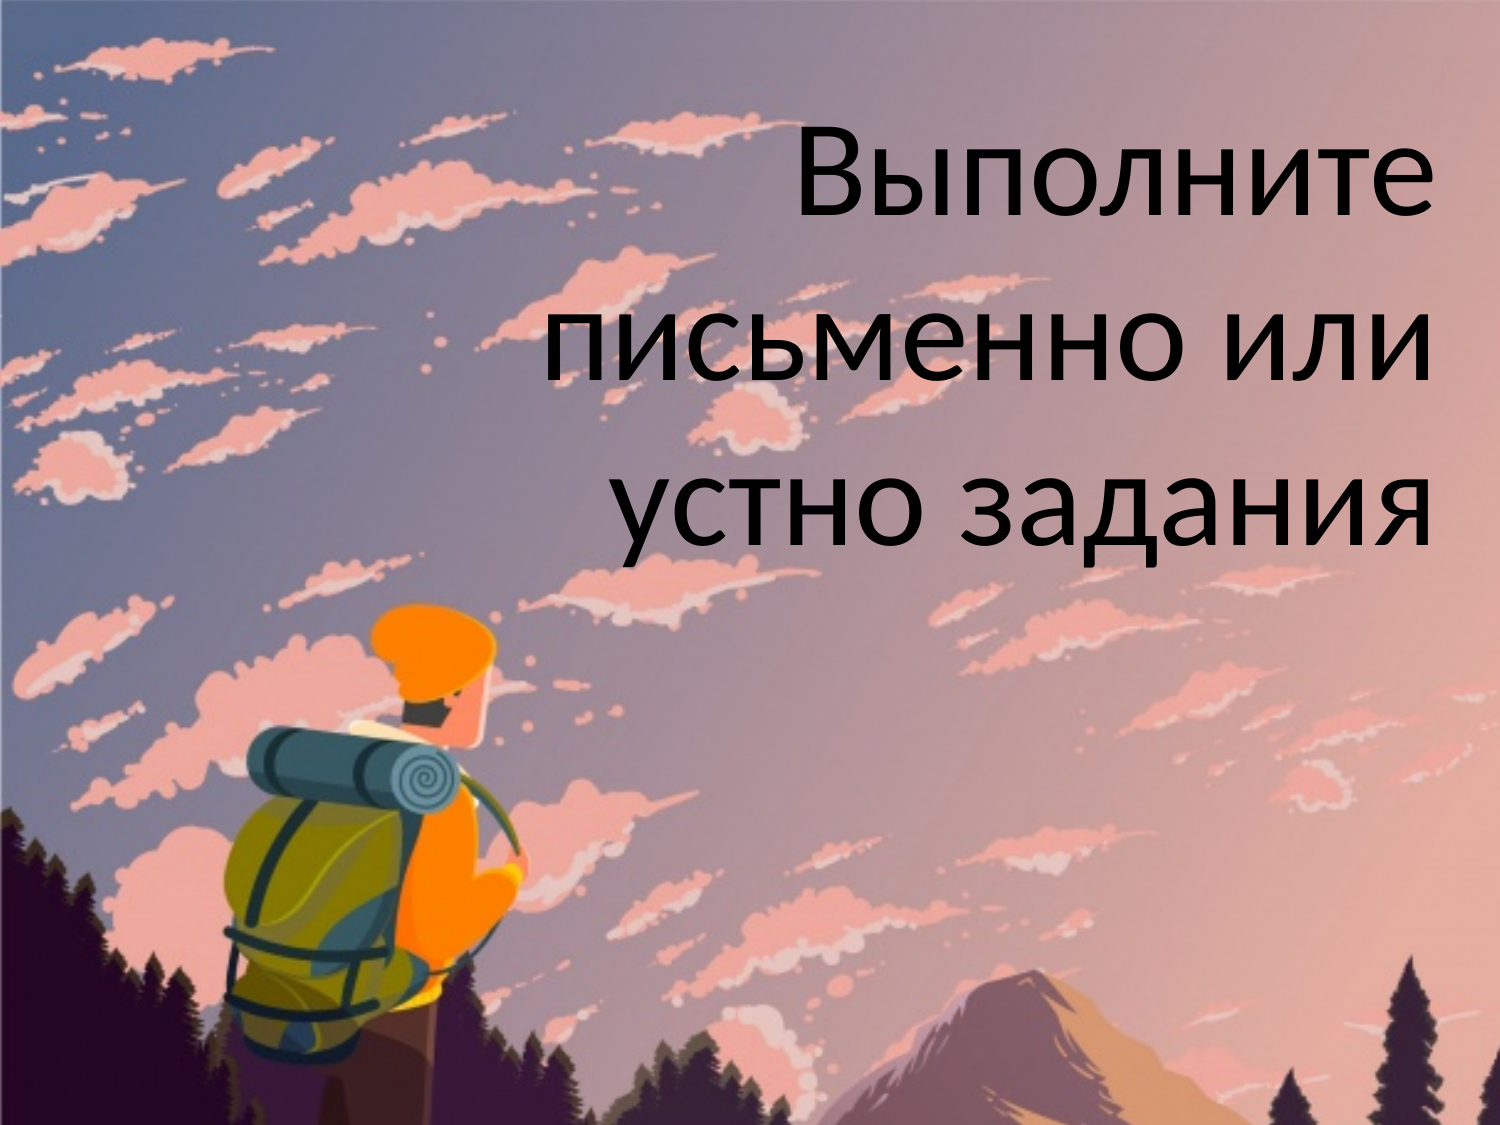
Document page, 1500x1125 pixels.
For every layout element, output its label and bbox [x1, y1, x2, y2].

list [0, 0, 1500, 1125]
